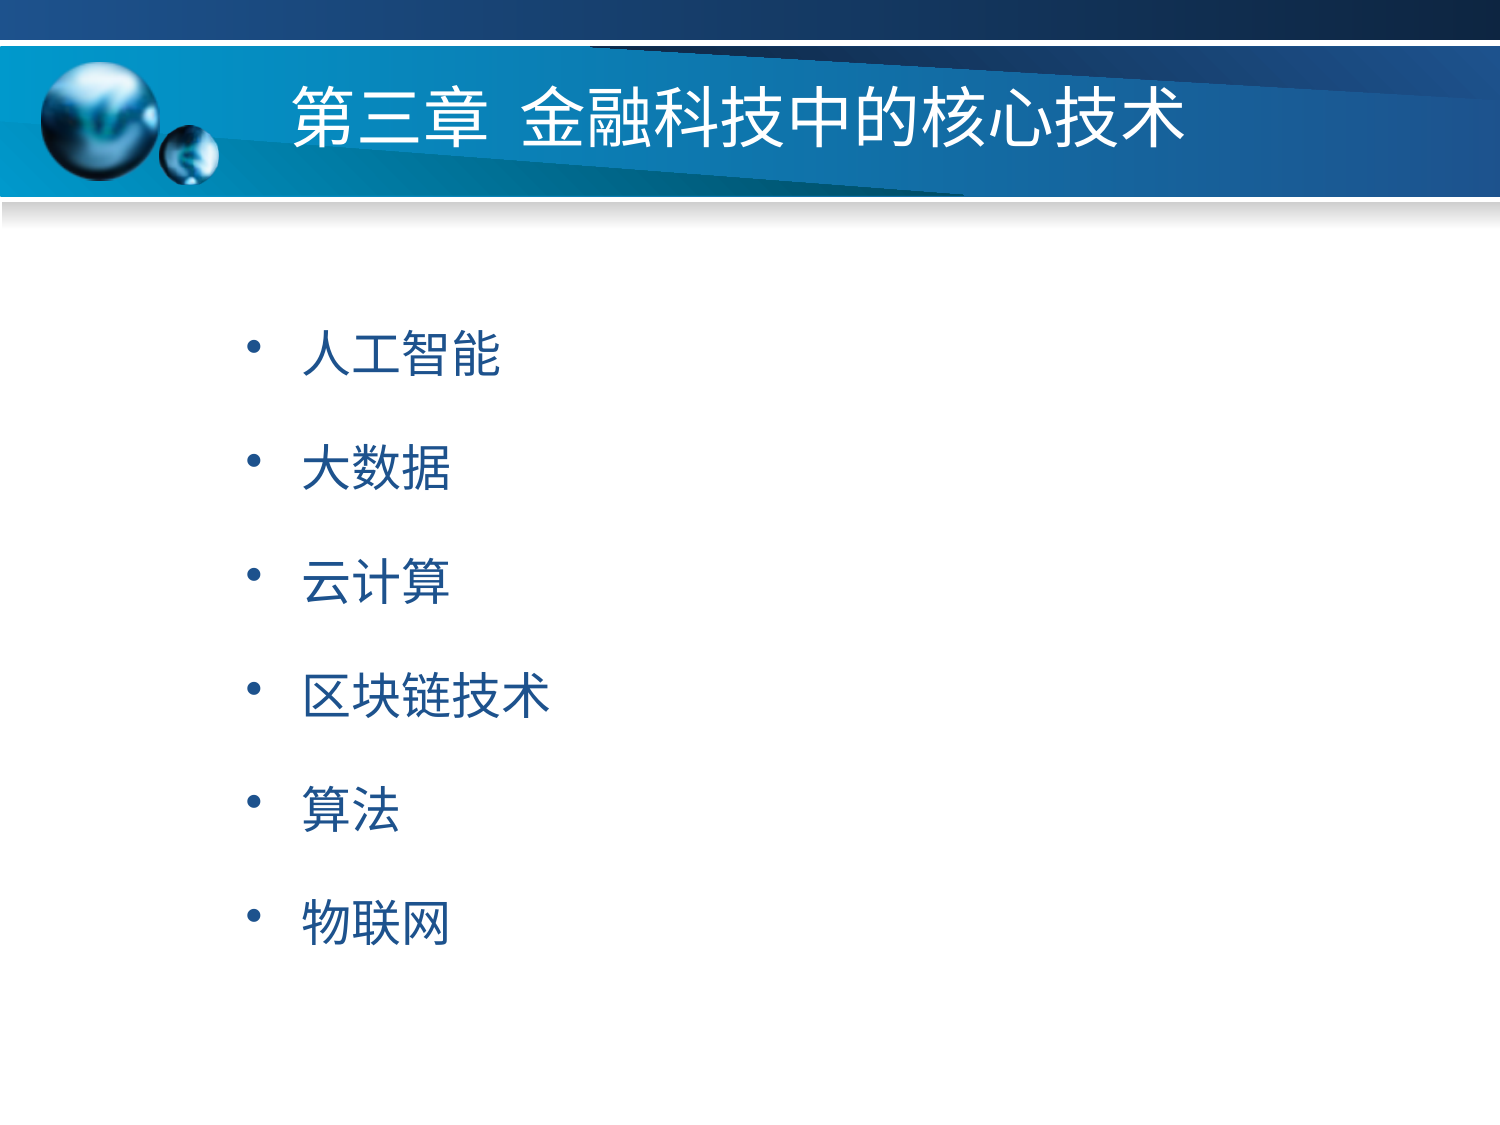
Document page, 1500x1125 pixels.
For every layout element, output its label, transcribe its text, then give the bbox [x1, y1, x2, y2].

text_box 区块链技术 [230, 656, 1270, 732]
text_box 大数据 [230, 429, 1270, 504]
picture [160, 126, 218, 184]
text_box 人工智能 [230, 315, 1270, 390]
title 第三章 金融科技中的核心技术 [274, 44, 1363, 188]
text_box 算法 [230, 770, 1270, 846]
picture [42, 63, 159, 180]
text_box 物联网 [230, 884, 1270, 960]
text_box 云计算 [230, 542, 1270, 618]
